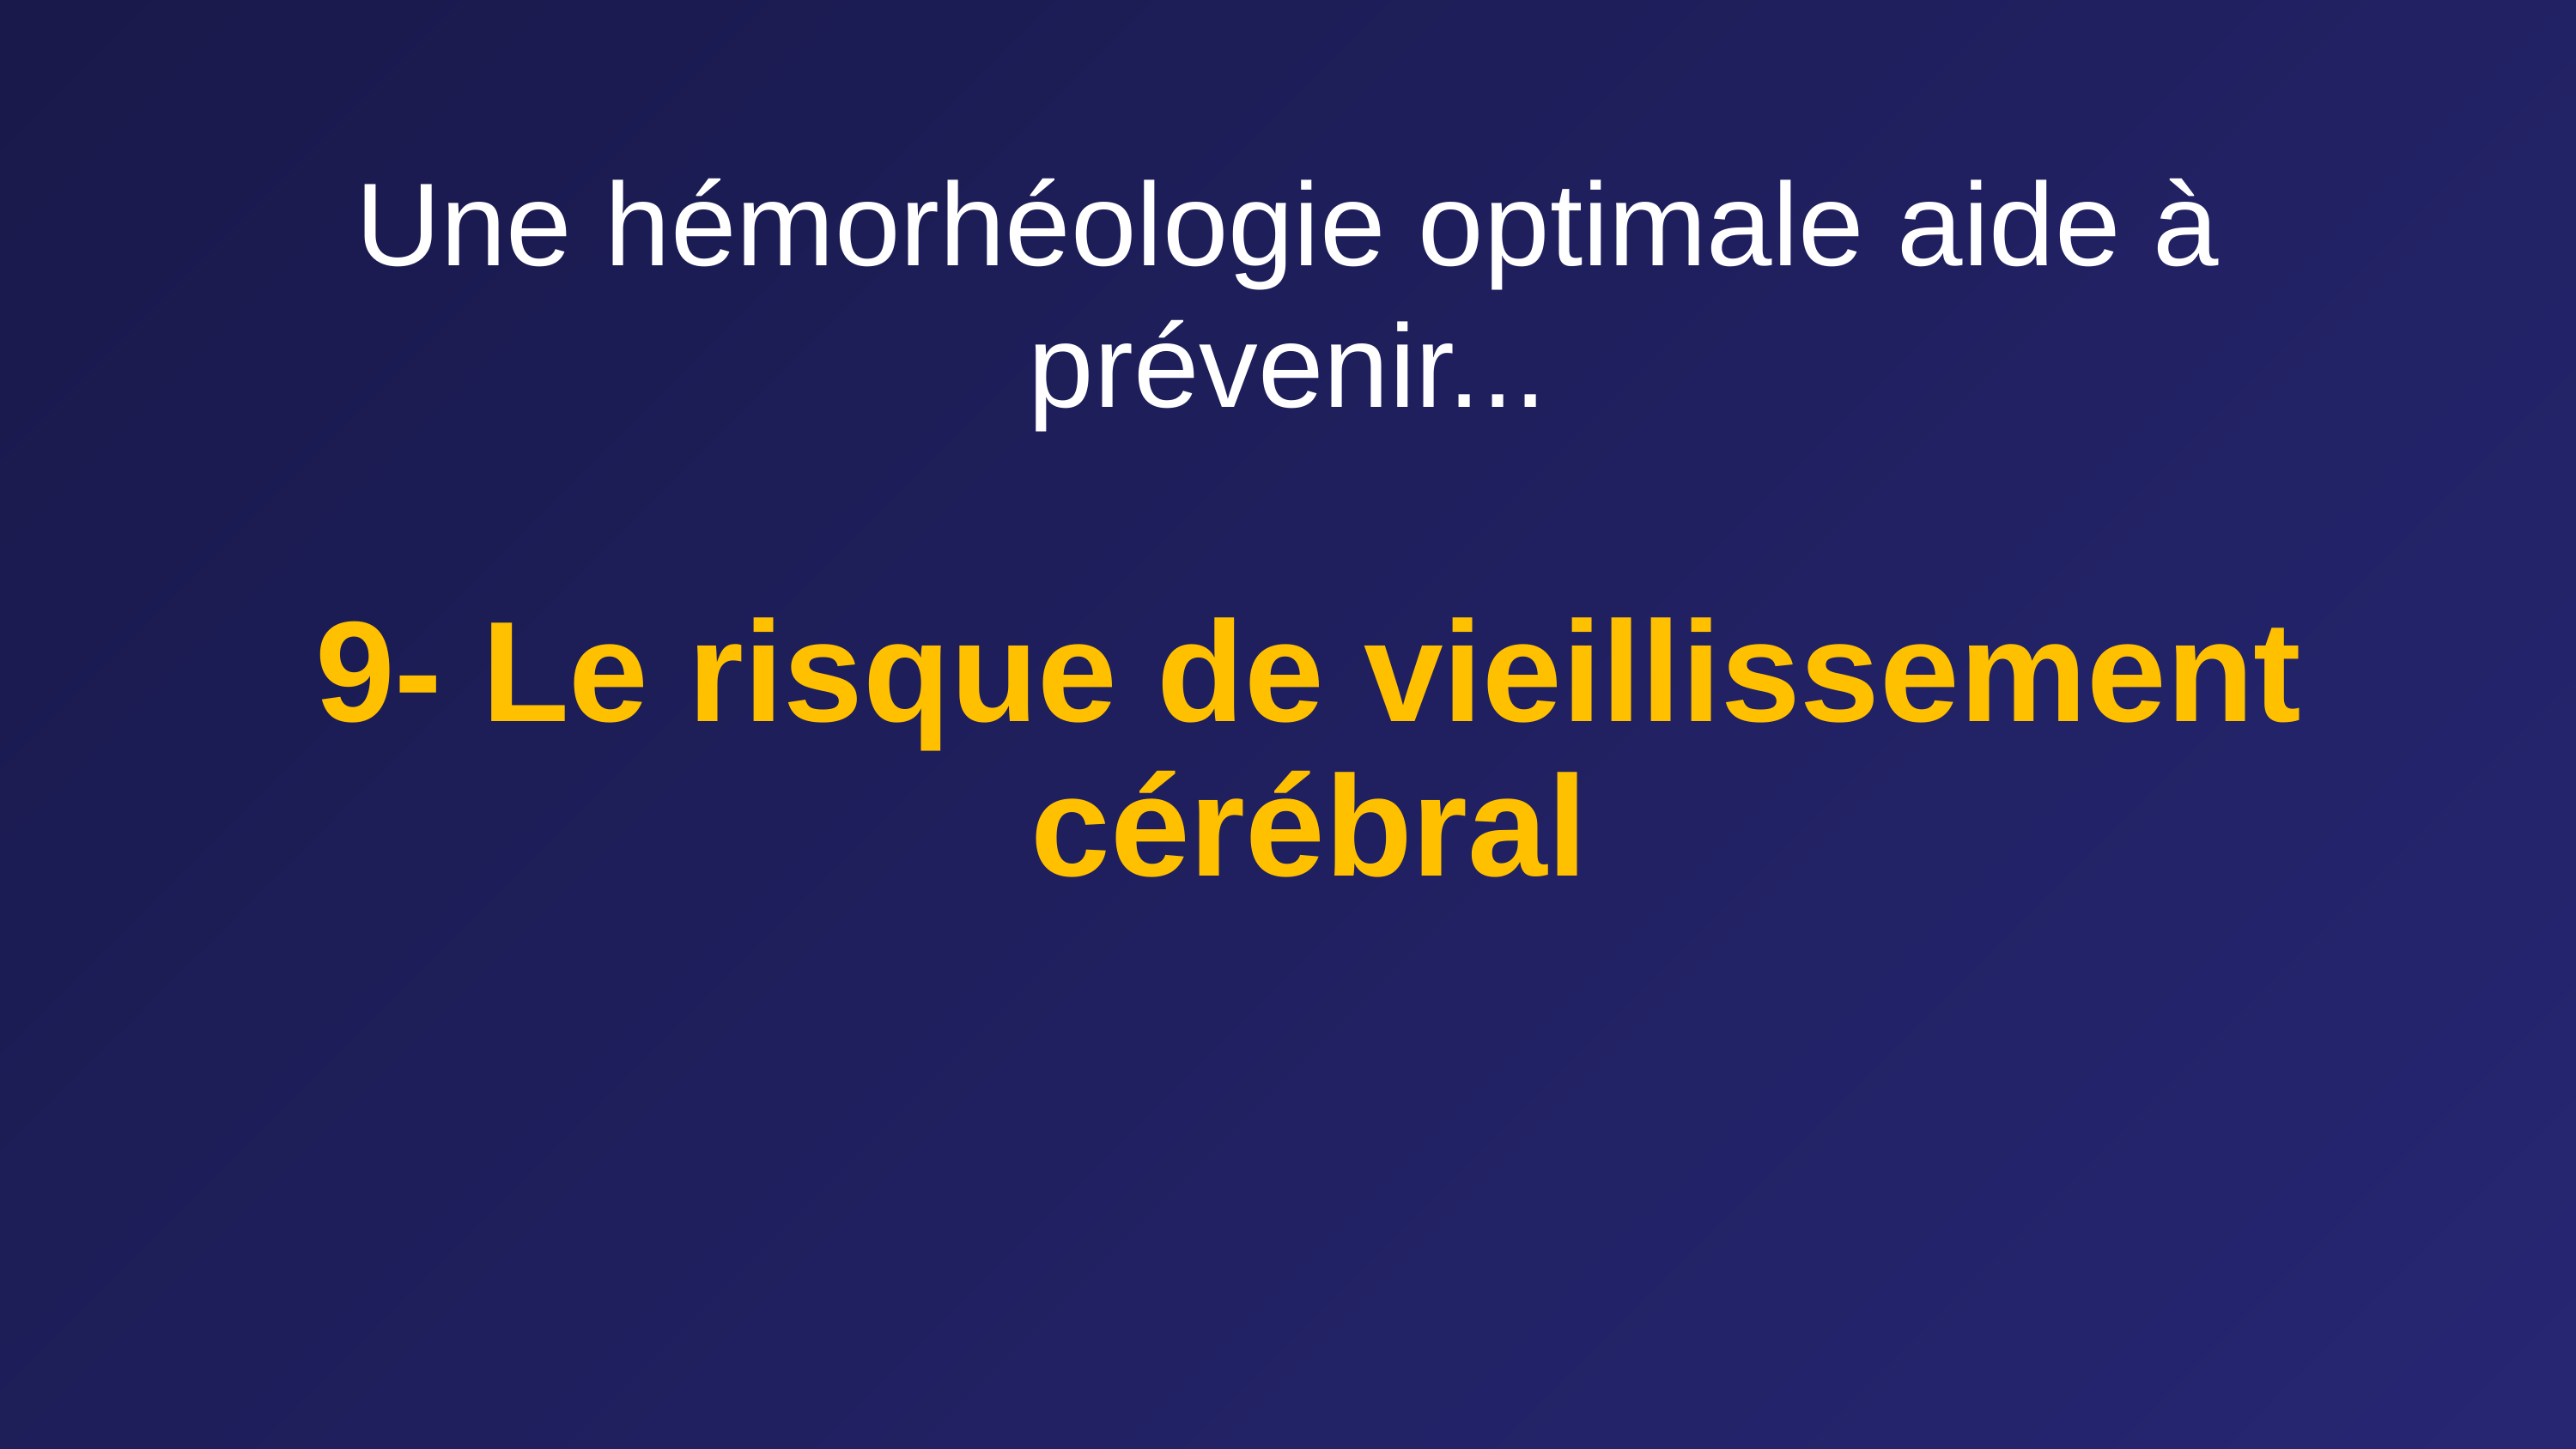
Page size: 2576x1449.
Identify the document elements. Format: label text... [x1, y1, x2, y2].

list 9- Le risque de vieillissement cérébral [129, 587, 2490, 1229]
title Une hémorhéologie optimale aide à prévenir... [187, 220, 2389, 359]
